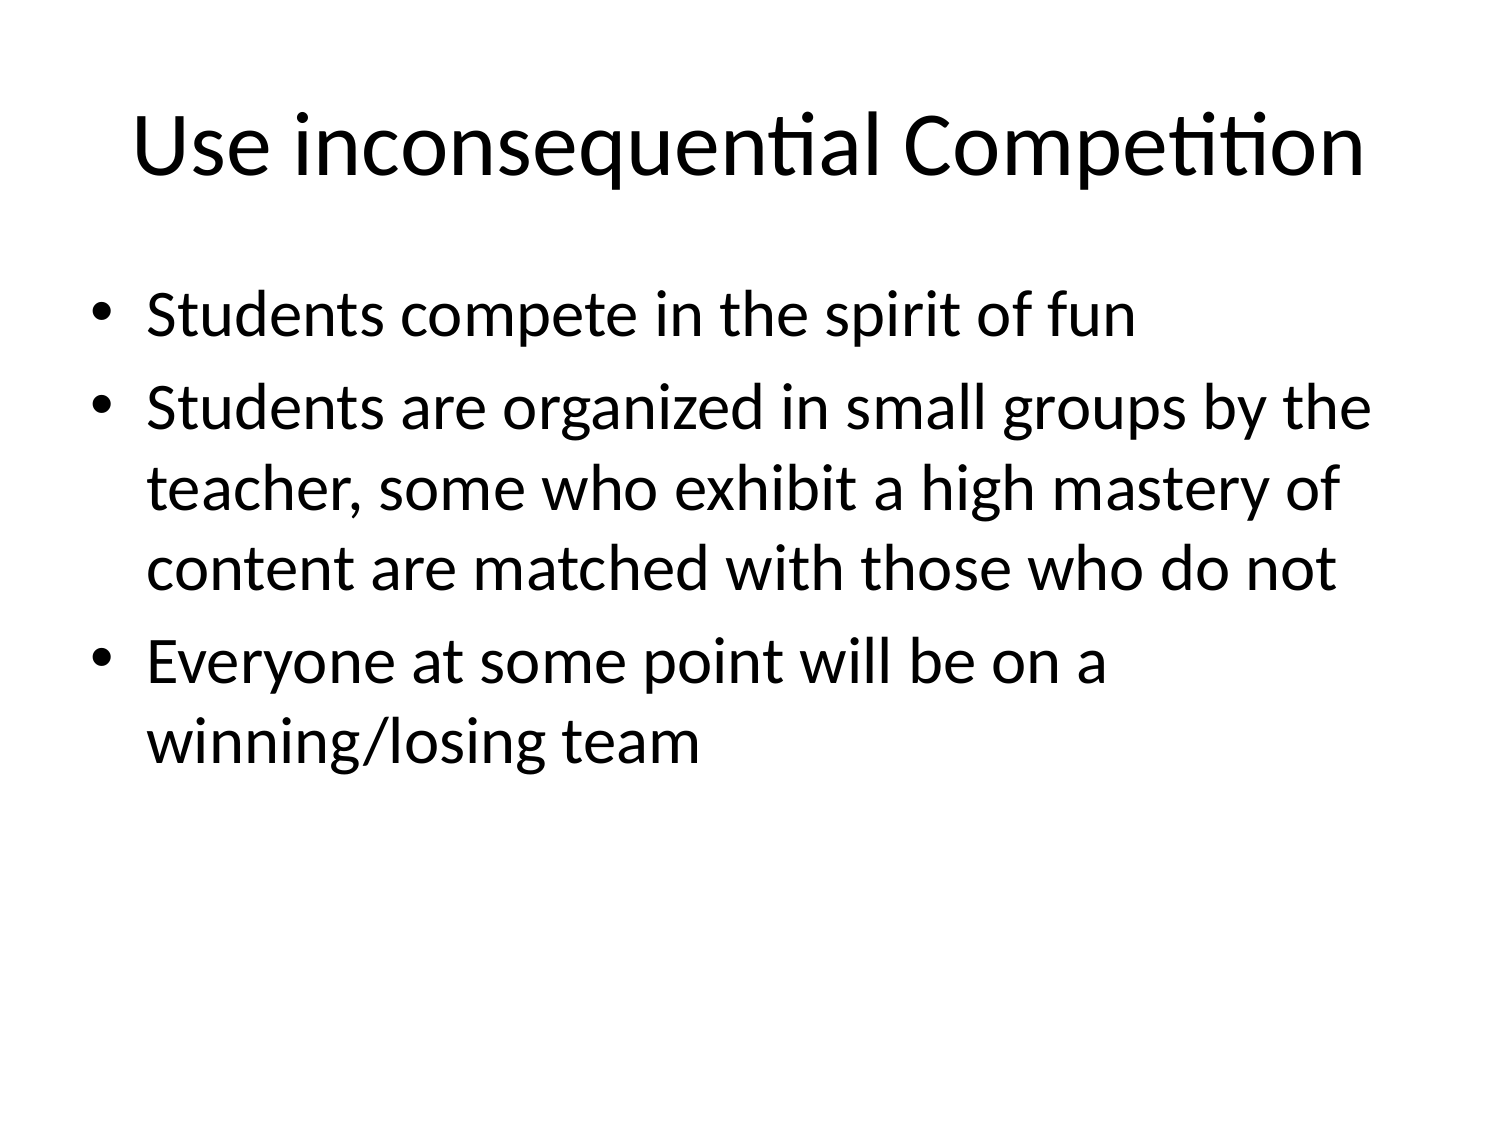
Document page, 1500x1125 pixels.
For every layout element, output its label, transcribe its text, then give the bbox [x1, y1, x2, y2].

title Use inconsequential Competition [75, 45, 1425, 233]
list Students compete in the spirit of fun Students are organized in small groups by the teacher, some who exhibit a high mastery of content are matched with those who do not Everyone at some point will be on a winning/losing team [75, 262, 1425, 1005]
